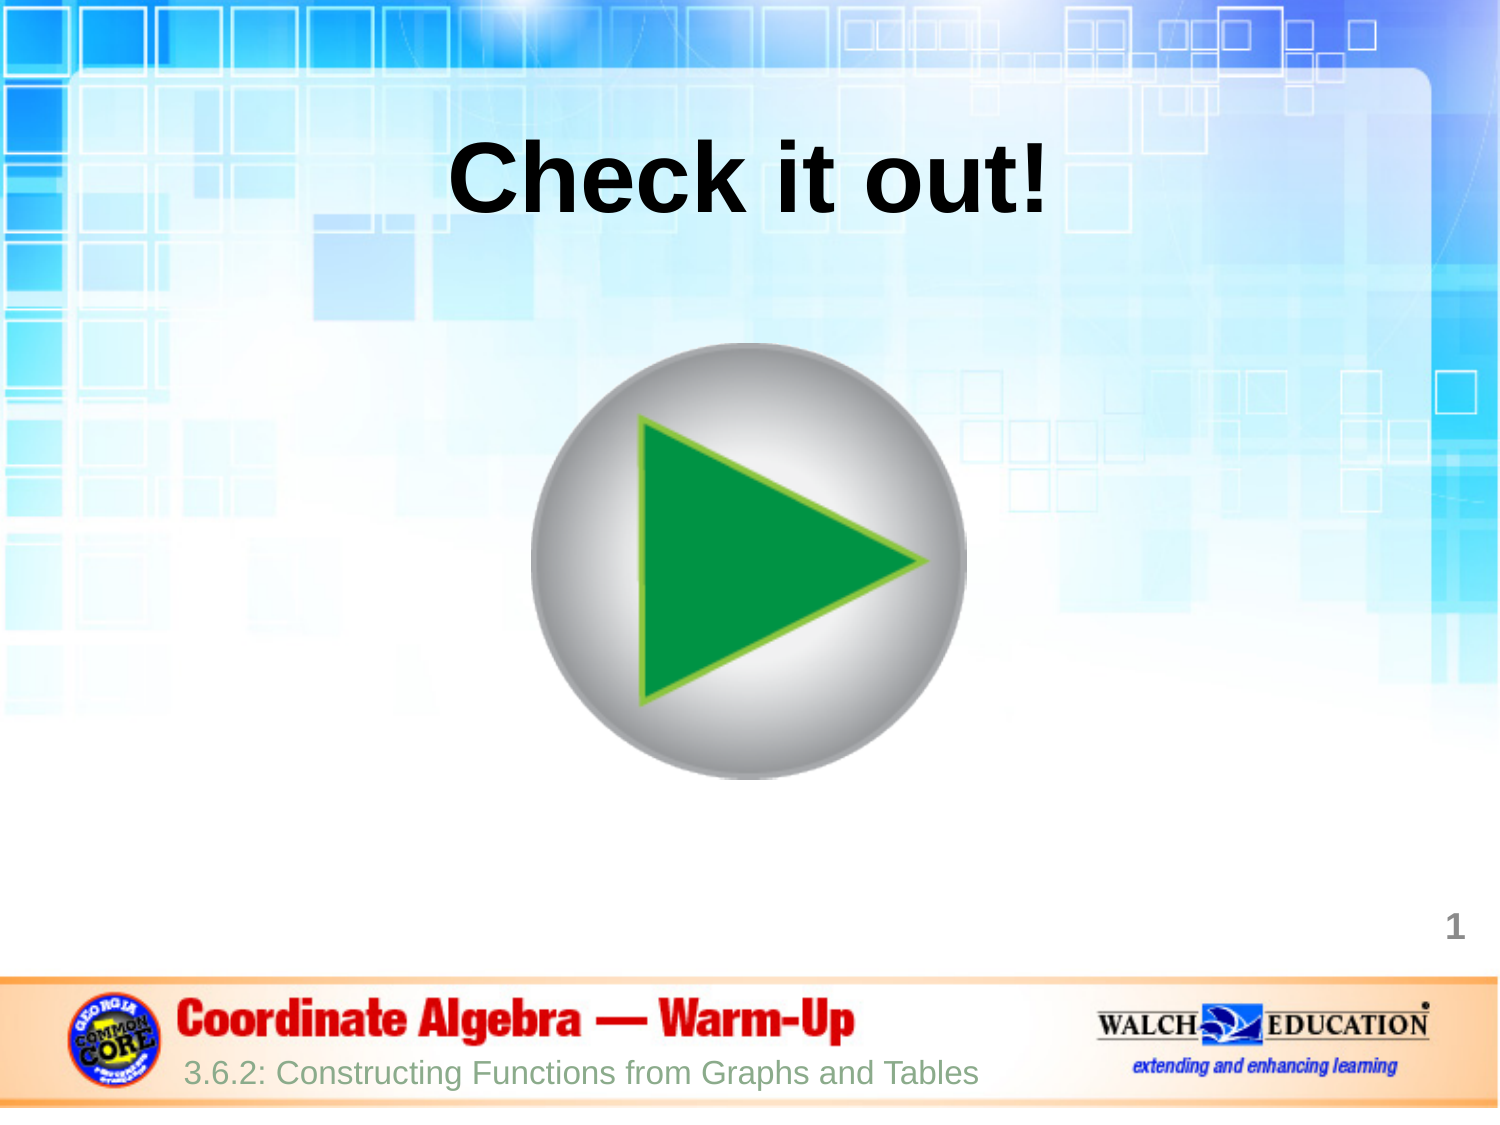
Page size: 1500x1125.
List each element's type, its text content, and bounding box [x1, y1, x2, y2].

footer 3.6.2: Constructing Functions from Graphs and Tables [168, 1048, 1067, 1094]
picture [0, 0, 1500, 1108]
subtitle Check it out! [105, 105, 1394, 925]
slide_number 1 [1361, 901, 1481, 949]
